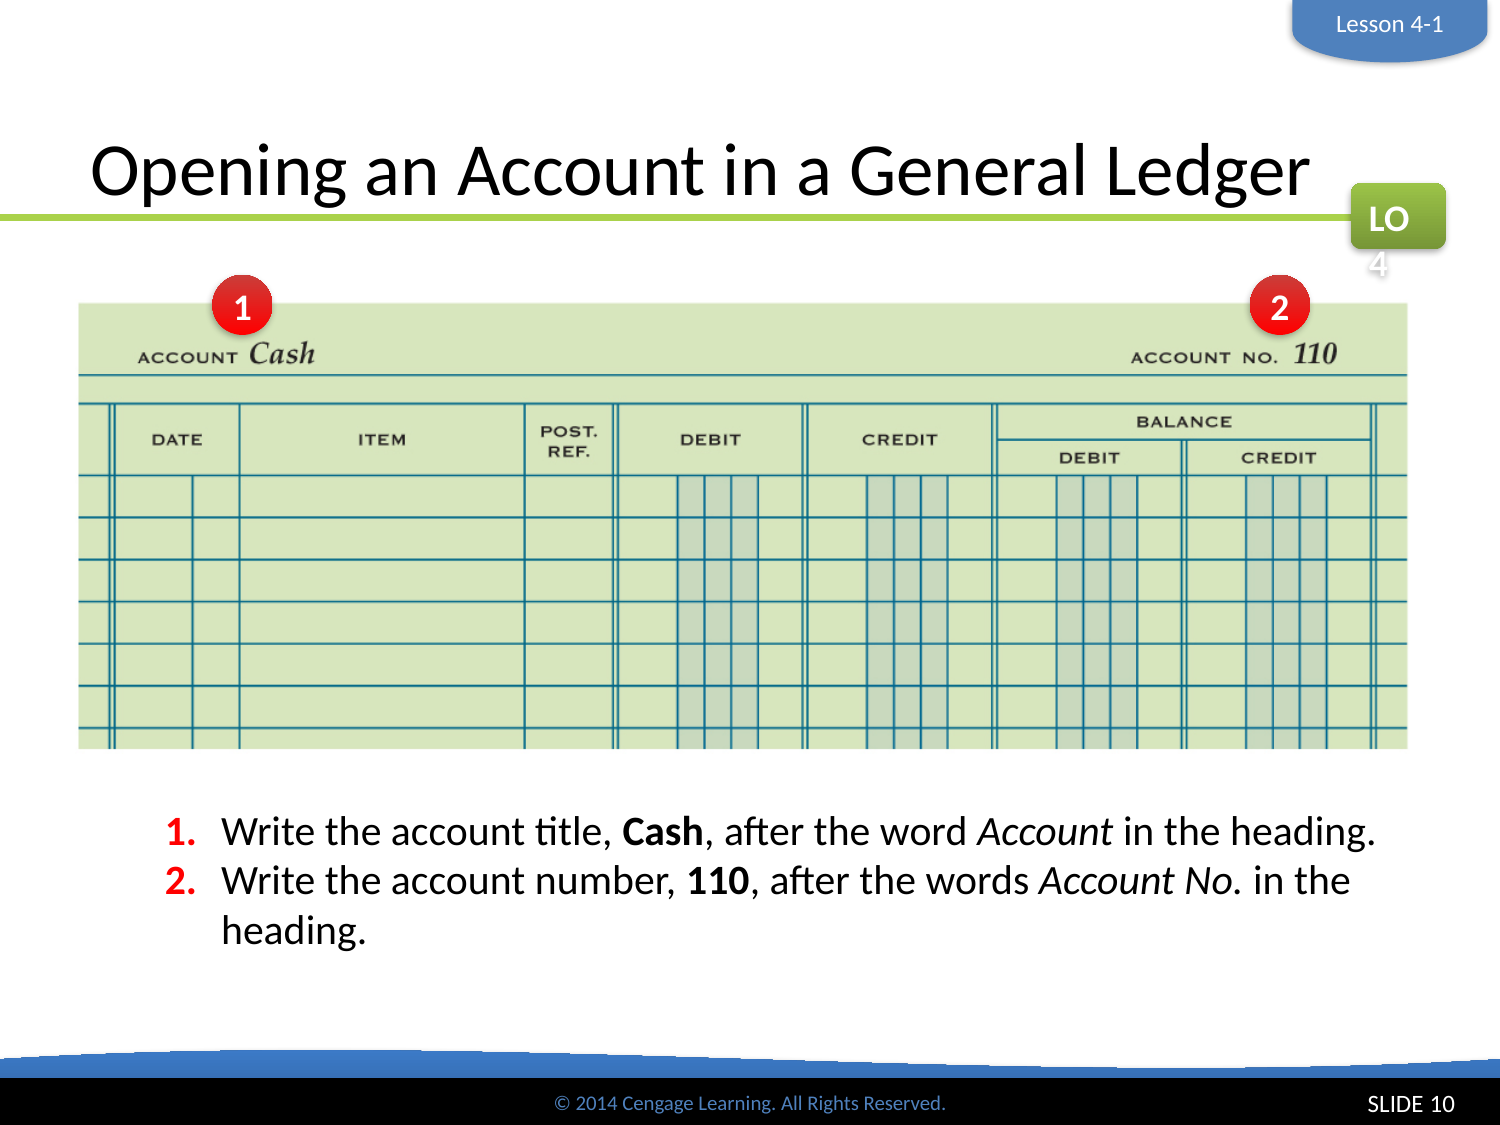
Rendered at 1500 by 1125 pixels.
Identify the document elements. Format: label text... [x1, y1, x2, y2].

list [74, 299, 1413, 754]
text_box 2 [1250, 274, 1310, 298]
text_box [1292, 0, 1488, 63]
title Opening an Account in a General Ledger [75, 29, 1350, 218]
text_box LO4 [1350, 183, 1446, 250]
slide_number SLIDE 10 [1170, 1080, 1470, 1125]
text_box 2. Write the account number, 110, after the words Account No. in the heading. [149, 845, 1438, 961]
text_box 1. Write the account title, Cash, after the word Account in the heading. [149, 795, 1438, 845]
text_box 1 [213, 274, 272, 298]
